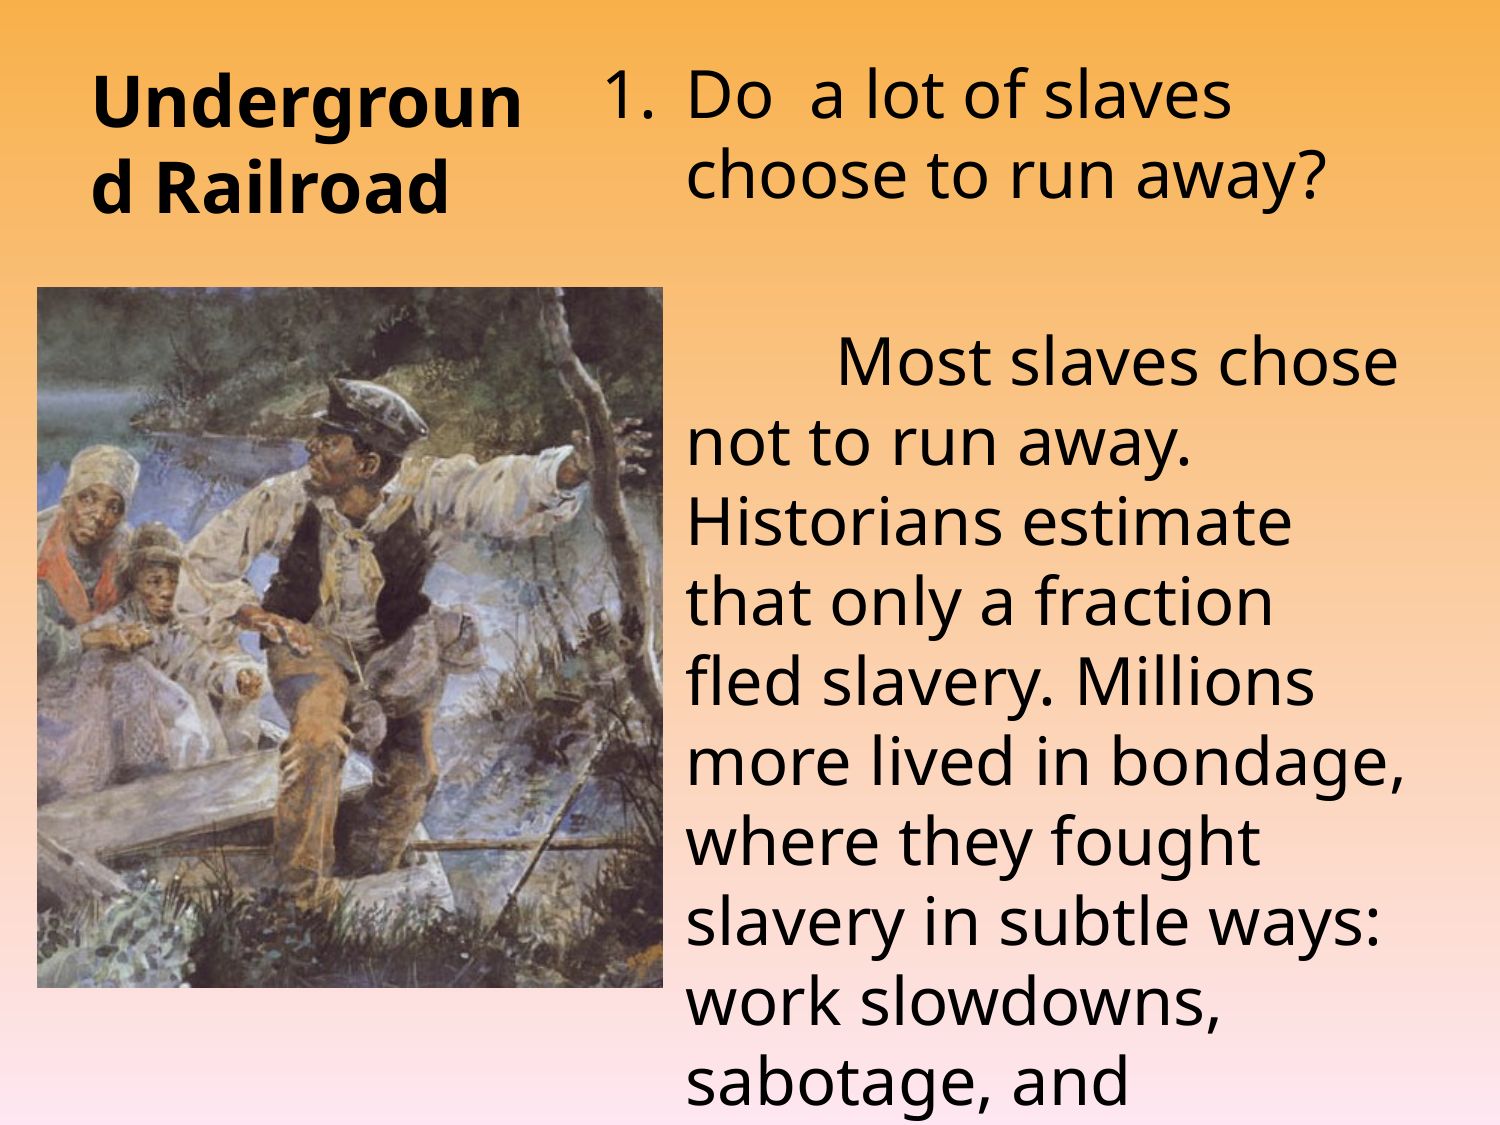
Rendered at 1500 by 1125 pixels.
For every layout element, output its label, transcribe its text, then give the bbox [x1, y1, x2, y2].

picture [37, 287, 663, 988]
list Do a lot of slaves choose to run away? Most slaves chose not to run away. Historians estimate that only a fraction fled slavery. Millions more lived in bondage, where they fought slavery in subtle ways: work slowdowns, sabotage, and “sickness.” [586, 44, 1425, 1005]
title Underground Railroad [75, 44, 569, 236]
